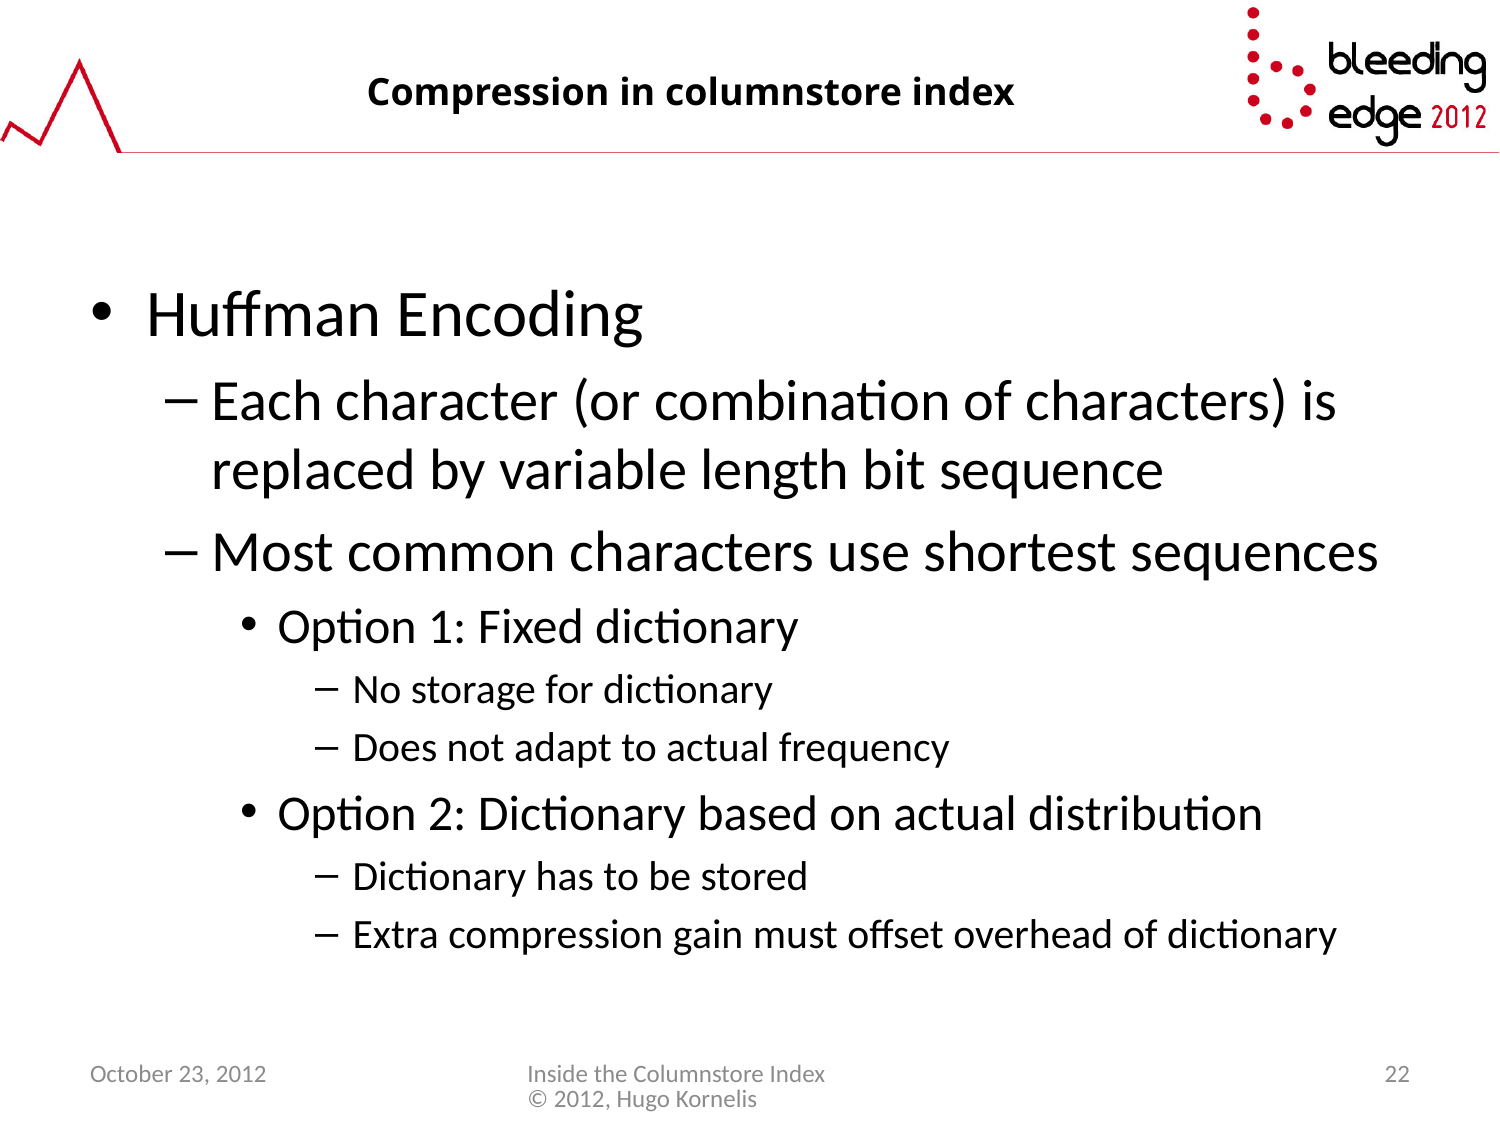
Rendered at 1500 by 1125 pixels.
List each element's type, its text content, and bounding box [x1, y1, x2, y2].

footer Inside the Columnstore Index © 2012, Hugo Kornelis [512, 1042, 988, 1103]
title Compression in columnstore index [162, 60, 1220, 122]
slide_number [75, 1042, 425, 1103]
picture [0, 1, 1500, 153]
list Huffman Encoding Each character (or combination of characters) is replaced by variable length bit sequence Most common characters use shortest sequences Option 1: Fixed dictionary No storage for dictionary Does not adapt to actual frequency Option 2: Dictionary based on actual distribution Dictionary has to be stored Extra compression gain must offset overhead of dictionary [75, 262, 1425, 1005]
slide_number 22 [1074, 1042, 1425, 1103]
